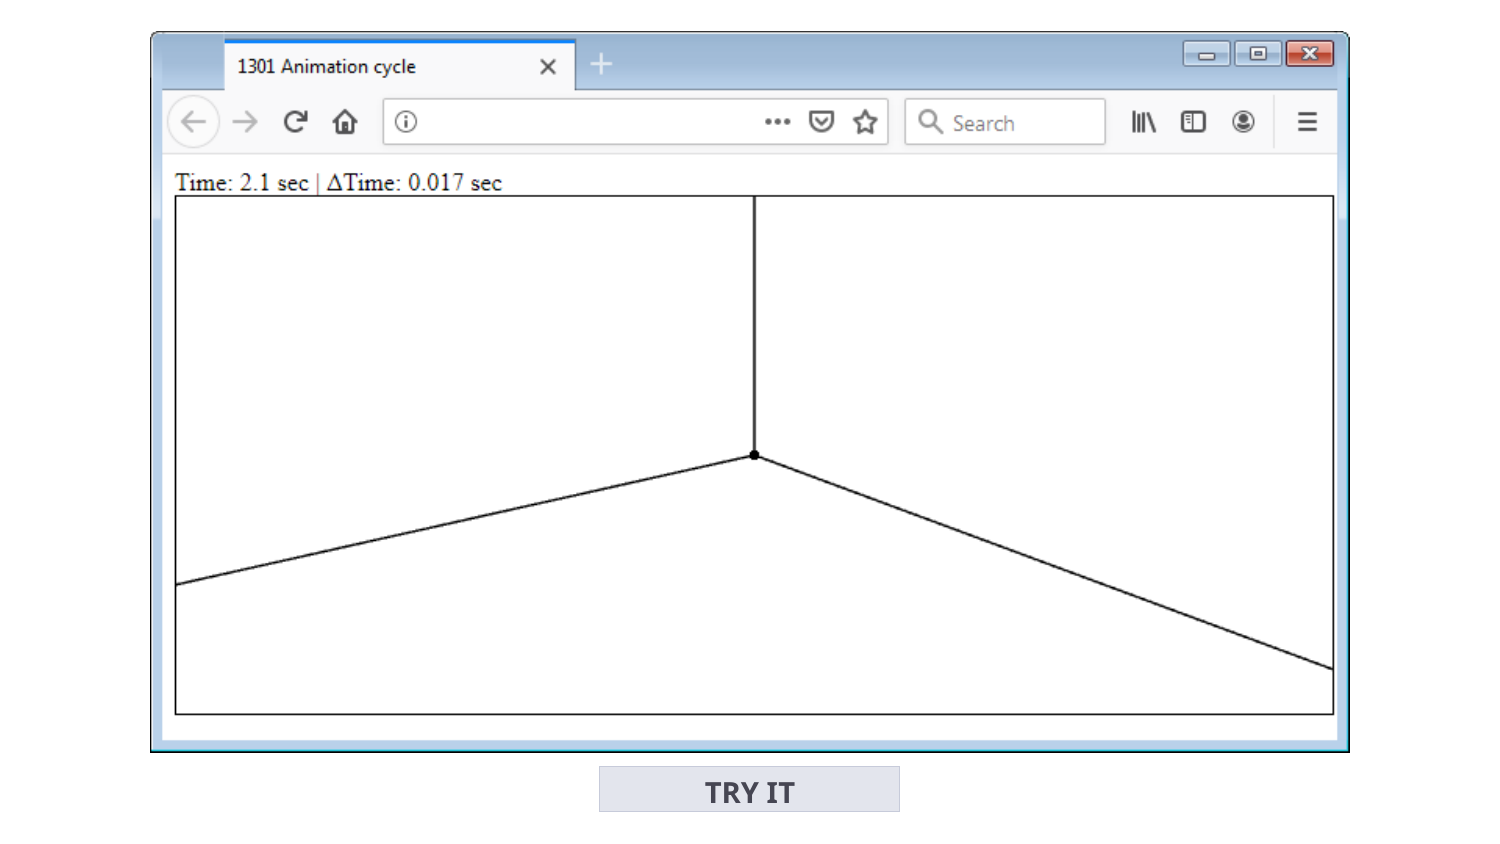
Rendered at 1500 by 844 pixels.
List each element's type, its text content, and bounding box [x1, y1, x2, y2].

picture [149, 31, 1351, 753]
text_box TRY IT [599, 766, 900, 812]
